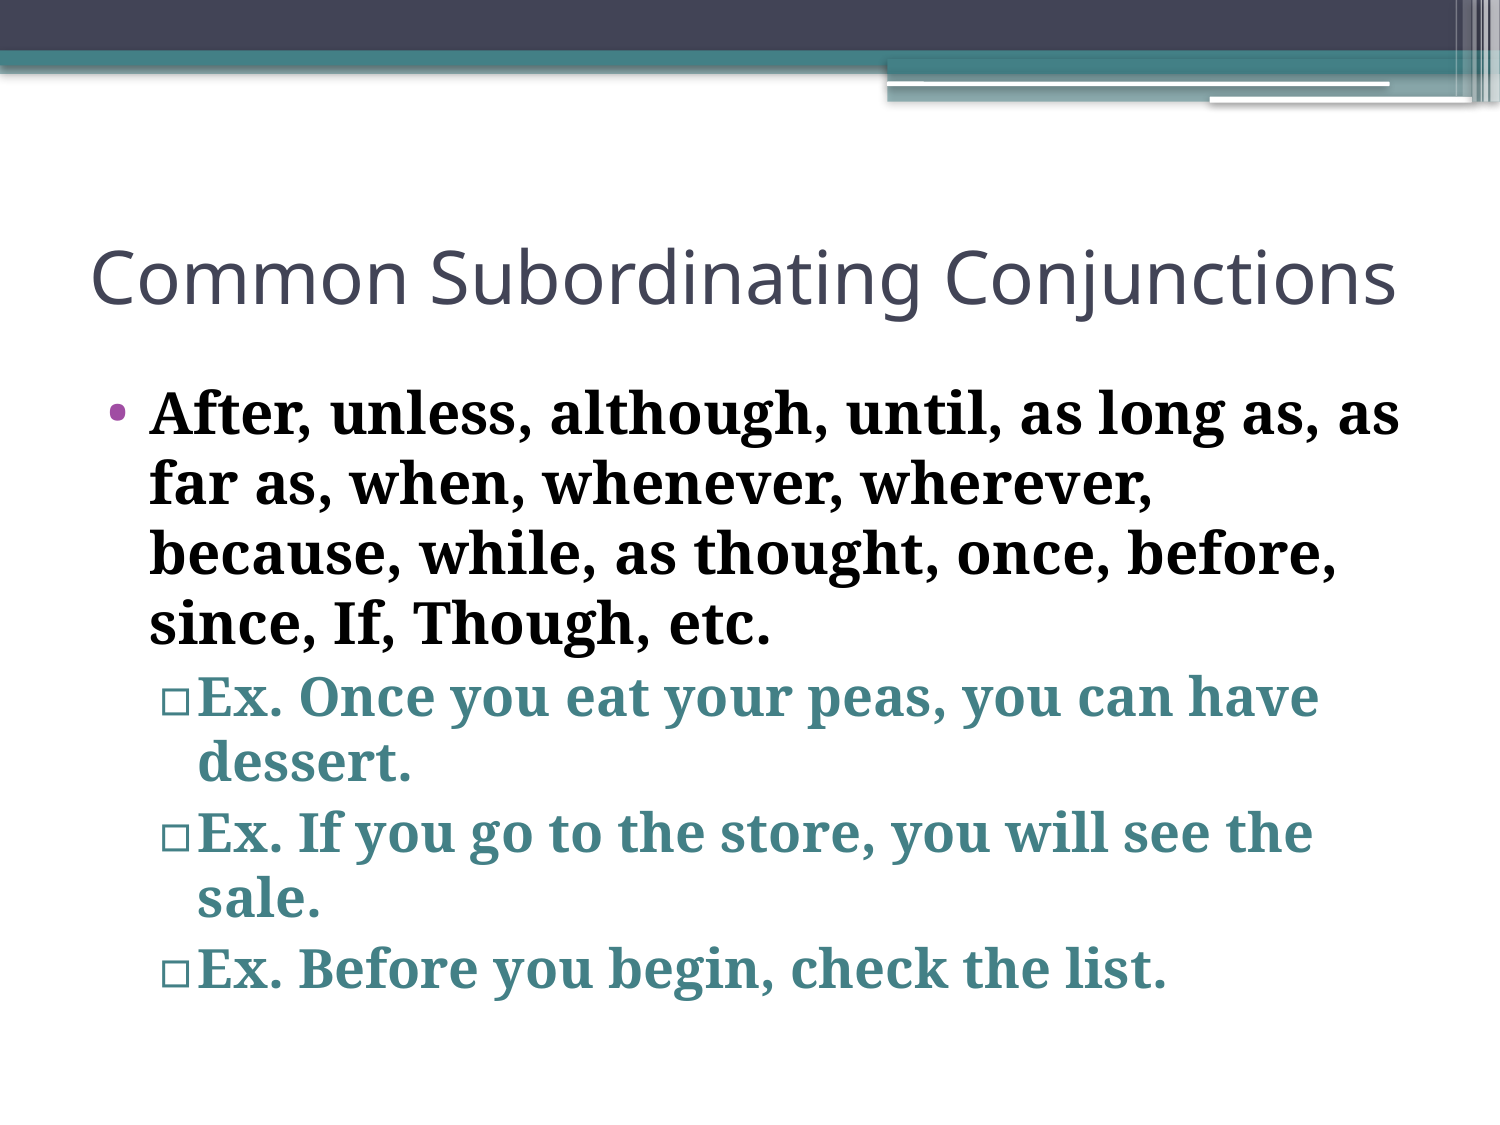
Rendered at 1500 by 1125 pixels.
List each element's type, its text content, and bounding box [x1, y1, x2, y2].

title Common Subordinating Conjunctions [75, 187, 1425, 363]
list After, unless, although, until, as long as, as far as, when, whenever, wherever, because, while, as thought, once, before, since, If, Though, etc. Ex. Once you eat your peas, you can have dessert. Ex. If you go to the store, you will see the sale. Ex. Before you begin, check the list. [75, 368, 1425, 1079]
